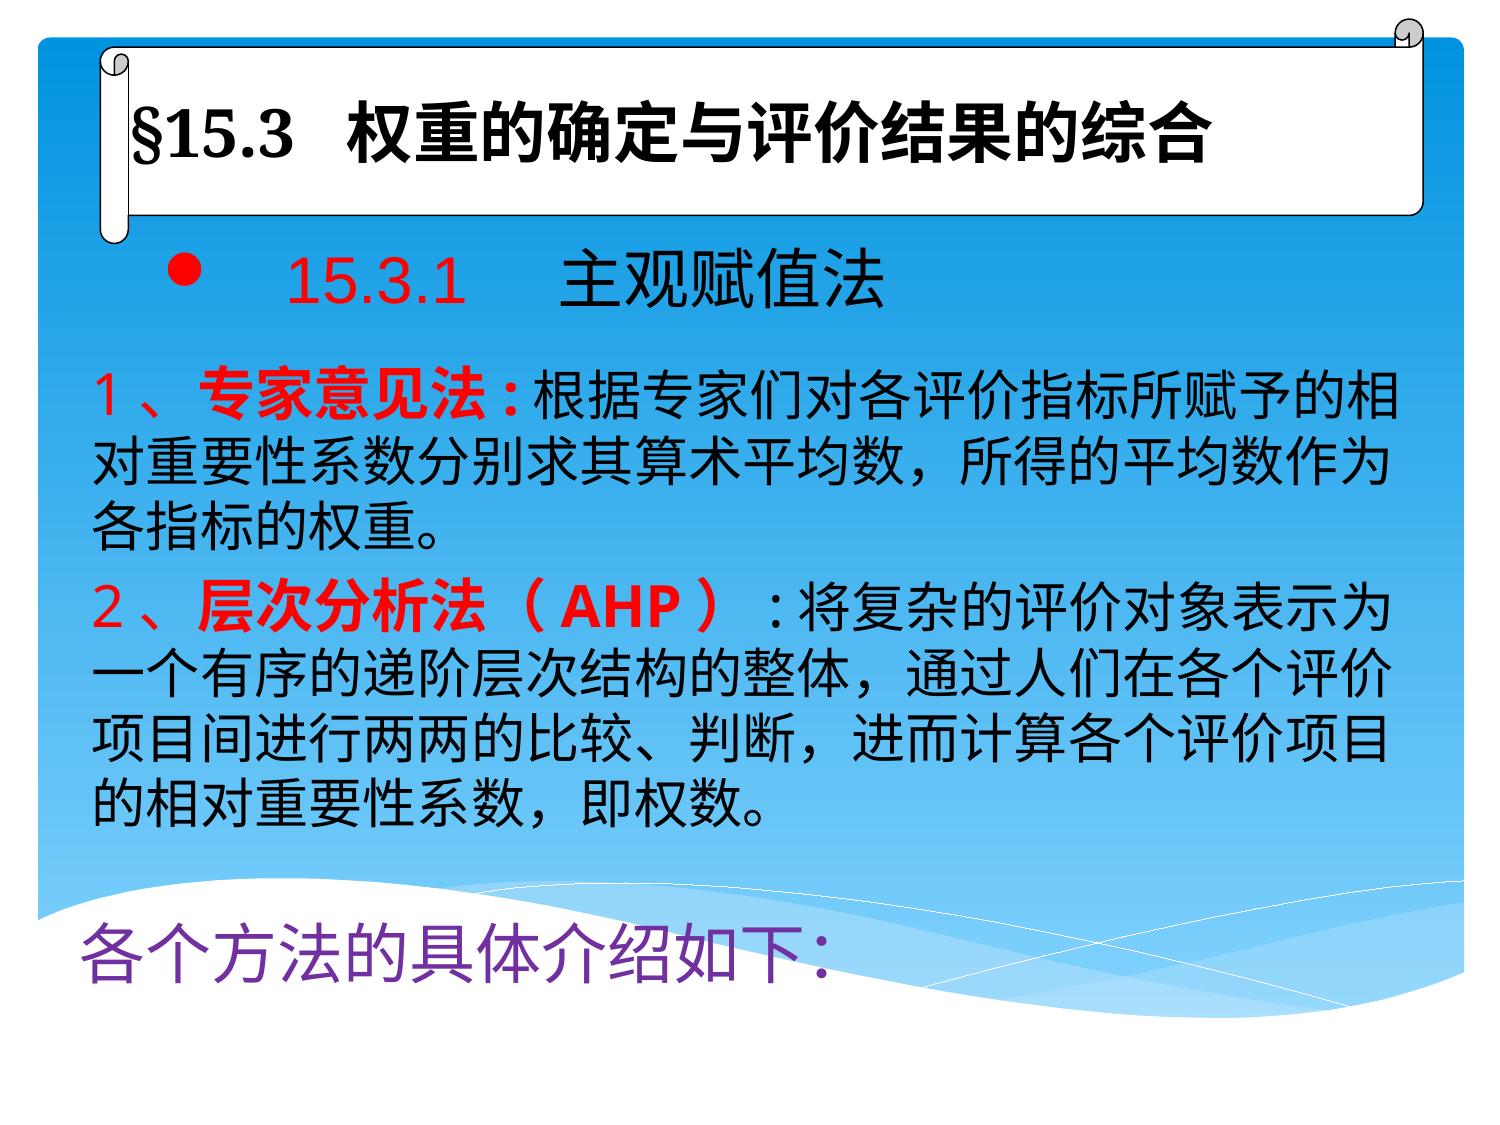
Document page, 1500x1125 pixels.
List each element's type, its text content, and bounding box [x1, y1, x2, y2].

subtitle 1、专家意见法:根据专家们对各评价指标所赋予的相对重要性系数分别求其算术平均数，所得的平均数作为各指标的权重。 2、层次分析法（AHP）:将复杂的评价对象表示为一个有序的递阶层次结构的整体，通过人们在各个评价项目间进行两两的比较、判断，进而计算各个评价项目的相对重要性系数，即权数。 [76, 349, 1447, 988]
text_box §15.3 权重的确定与评价结果的综合 [100, 19, 1424, 244]
text_box 15.3.1 主观赋值法 [148, 229, 1424, 325]
text_box 各个方法的具体介绍如下： [64, 905, 1340, 1000]
